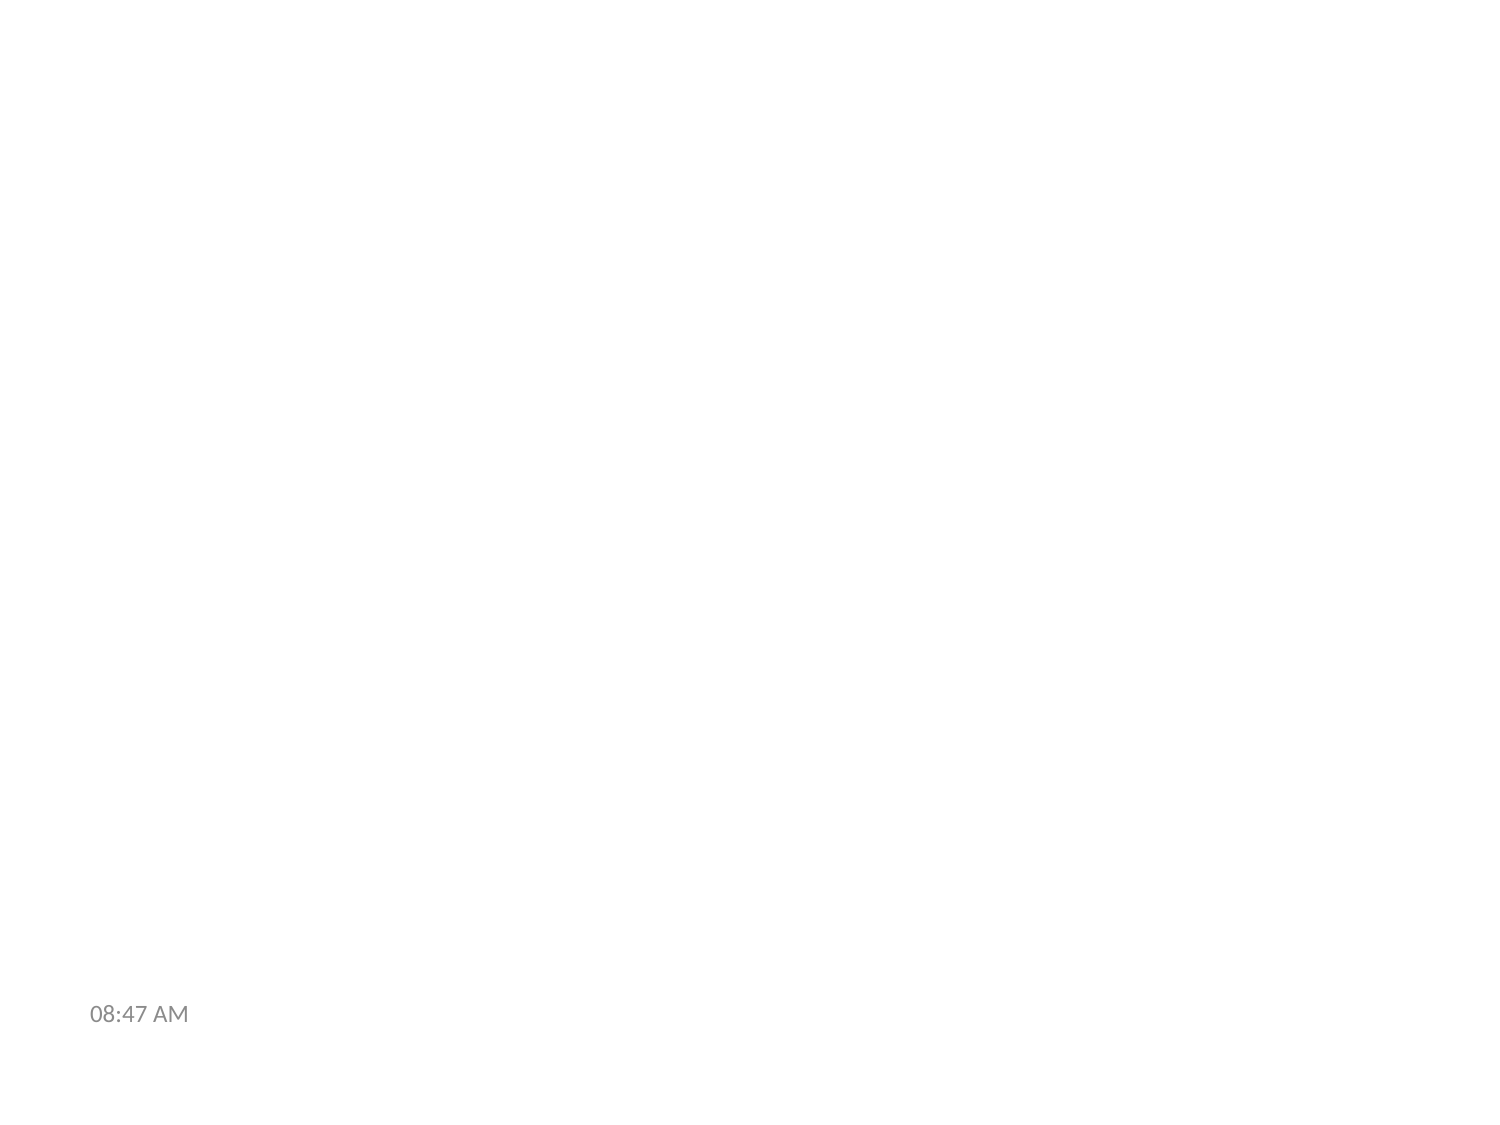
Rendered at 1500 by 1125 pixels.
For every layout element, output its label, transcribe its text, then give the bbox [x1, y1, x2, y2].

text_box 3:35 PM [75, 982, 425, 1043]
